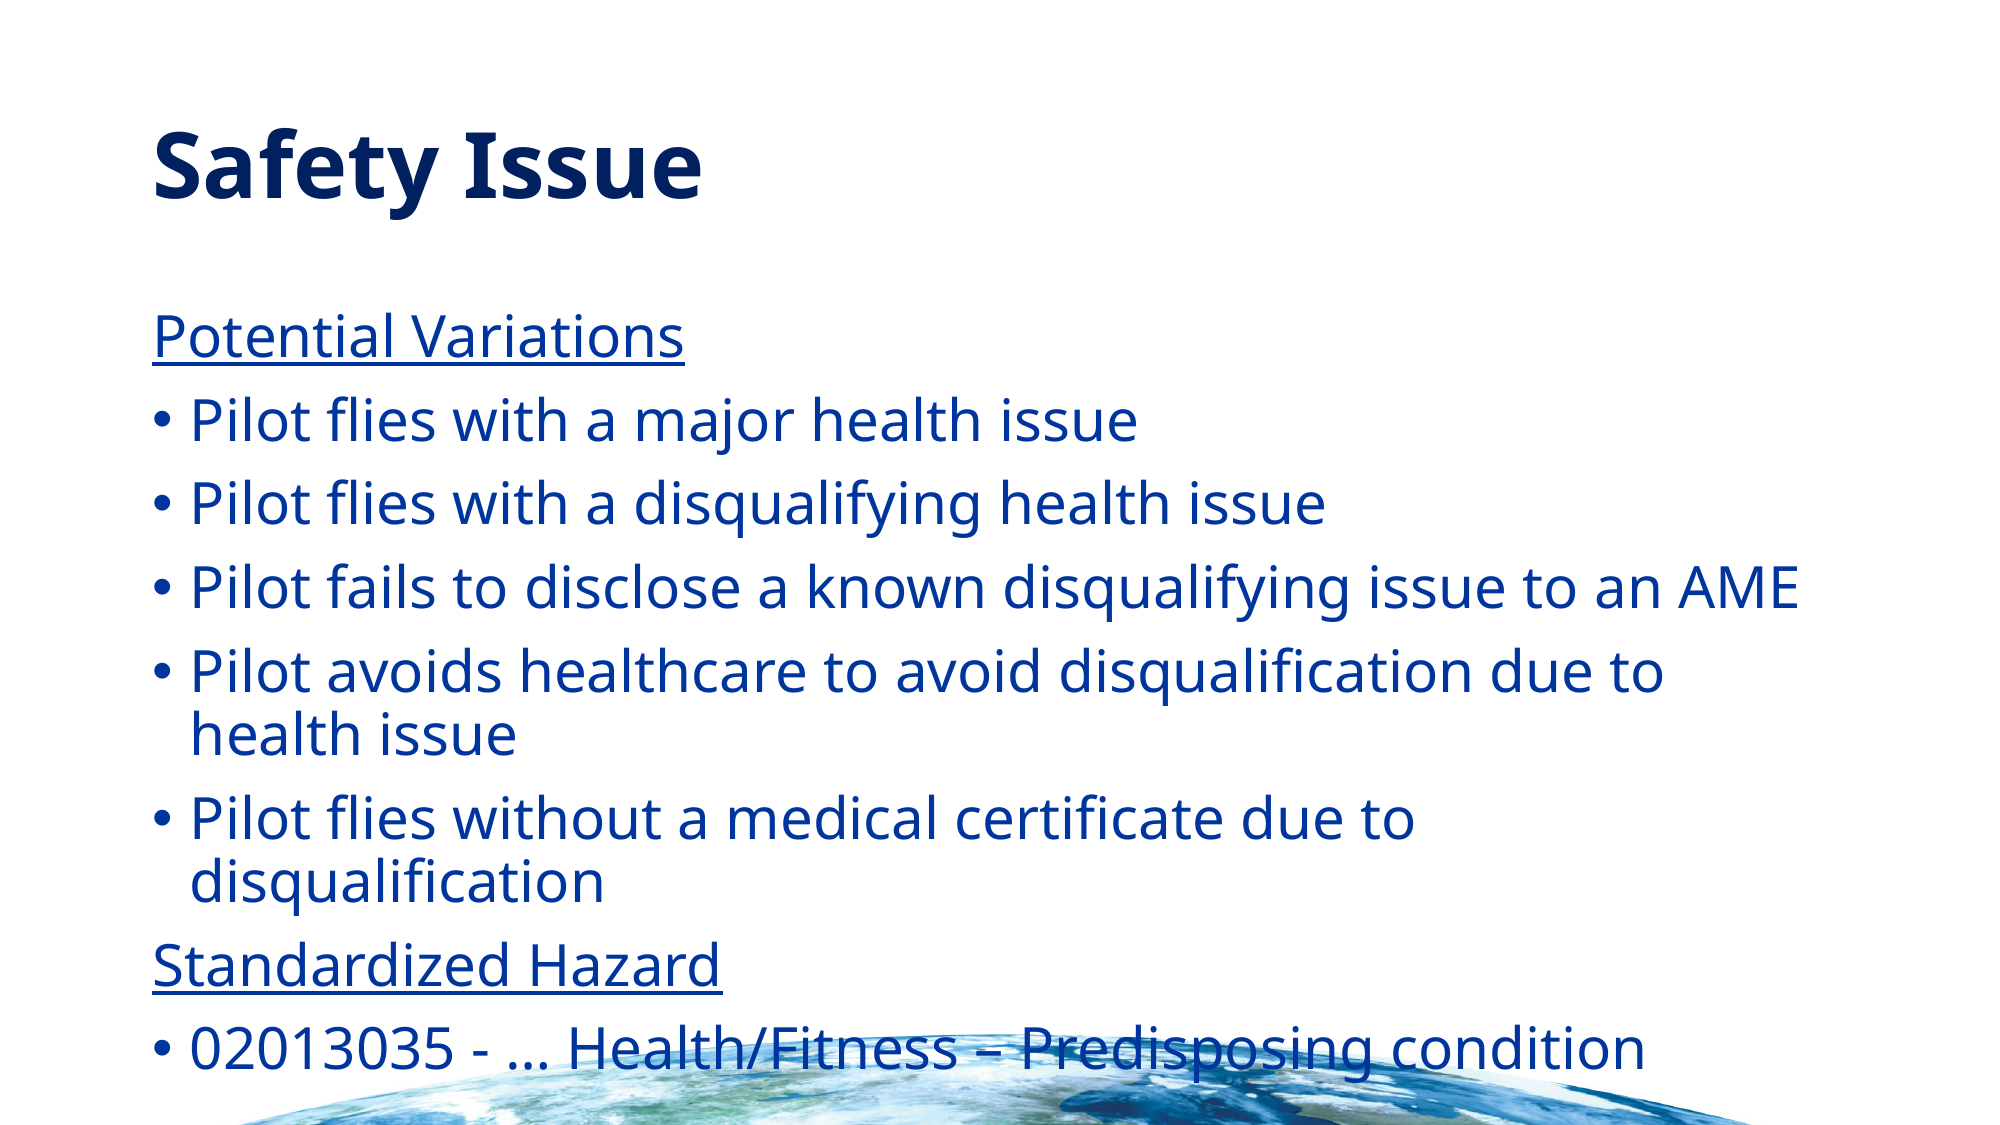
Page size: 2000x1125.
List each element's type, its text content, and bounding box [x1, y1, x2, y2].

title Safety Issue [137, 59, 1862, 278]
list Potential Variations Pilot flies with a major health issue Pilot flies with a disqualifying health issue Pilot fails to disclose a known disqualifying issue to an AME Pilot avoids healthcare to avoid disqualification due to health issue Pilot flies without a medical certificate due to disqualification Standardized Hazard 02013035 - … Health/Fitness – Predisposing condition [137, 299, 1862, 1014]
picture [0, 1013, 2000, 1125]
